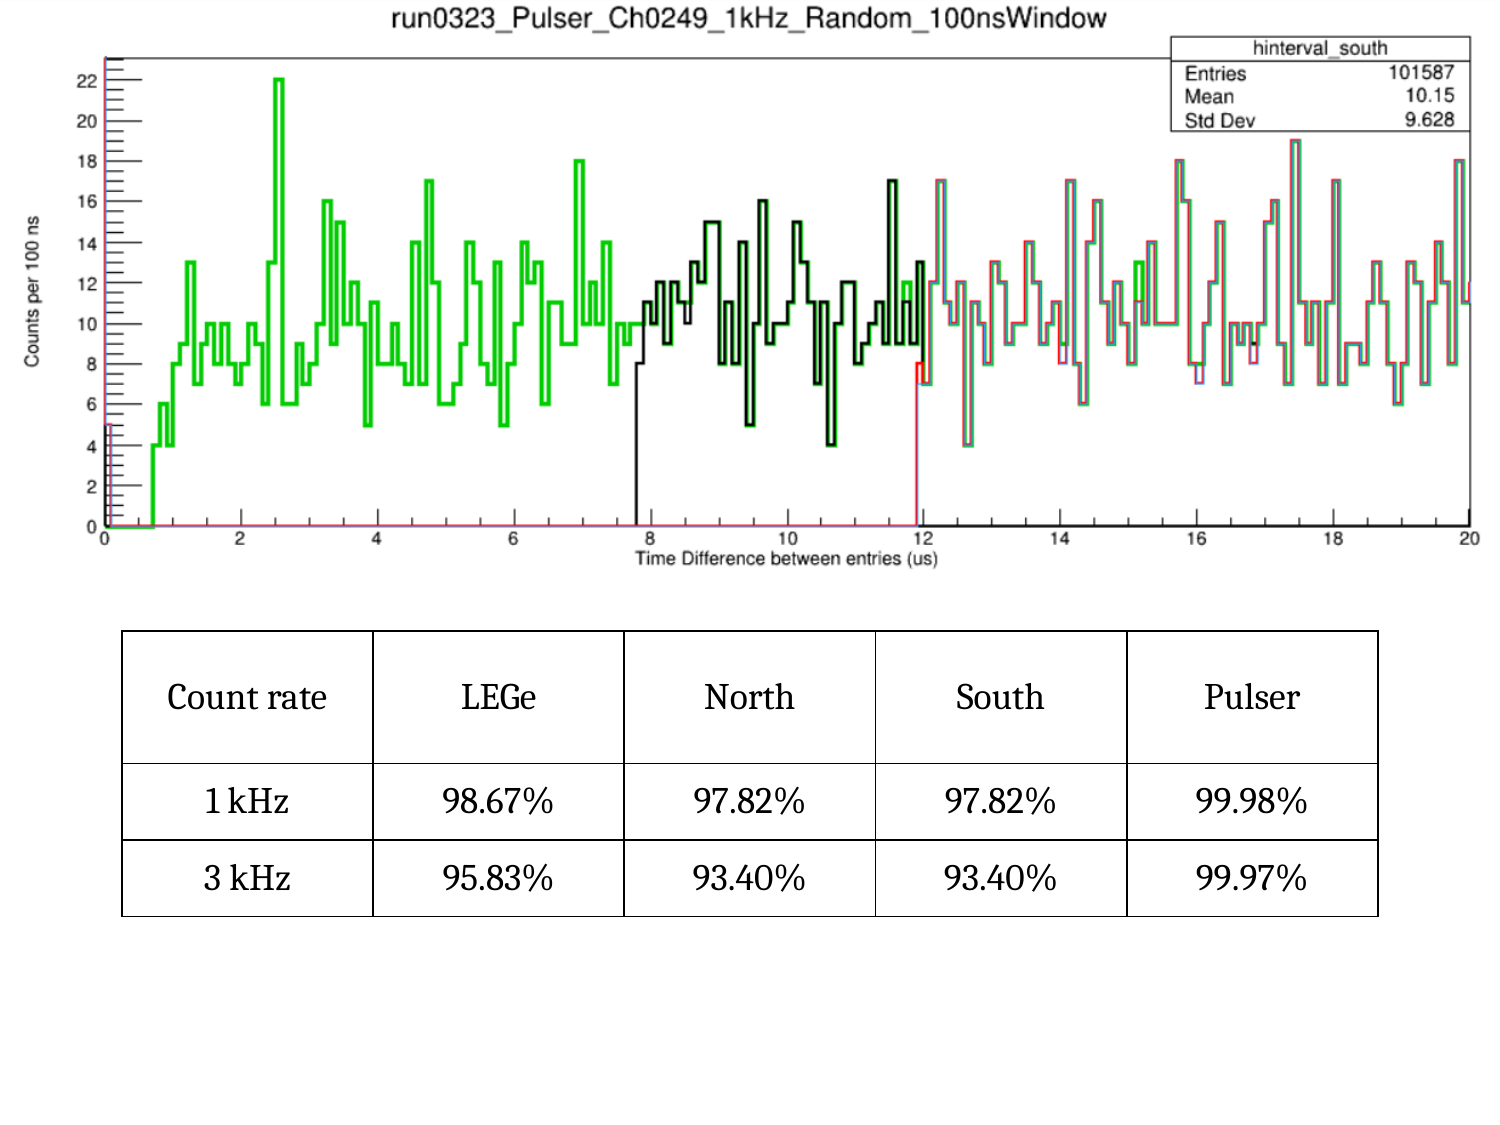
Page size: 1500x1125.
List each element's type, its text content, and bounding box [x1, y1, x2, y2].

picture [0, 0, 1500, 586]
table_cell 99.98% [1128, 764, 1377, 839]
table_cell 95.83% [374, 841, 623, 916]
table_header Pulser [1128, 632, 1377, 763]
table_header North [625, 632, 875, 763]
table_cell 97.82% [625, 764, 875, 839]
table_cell 93.40% [876, 841, 1126, 916]
table_cell 97.82% [876, 764, 1126, 839]
table_cell 1 kHz [123, 764, 372, 839]
table_header Count rate [123, 632, 372, 763]
table_cell 99.97% [1128, 841, 1377, 916]
table_header South [876, 632, 1126, 763]
table_cell 93.40% [625, 841, 875, 916]
table_cell 3 kHz [123, 841, 372, 916]
table_header LEGe [374, 632, 623, 763]
table_cell 98.67% [374, 764, 623, 839]
